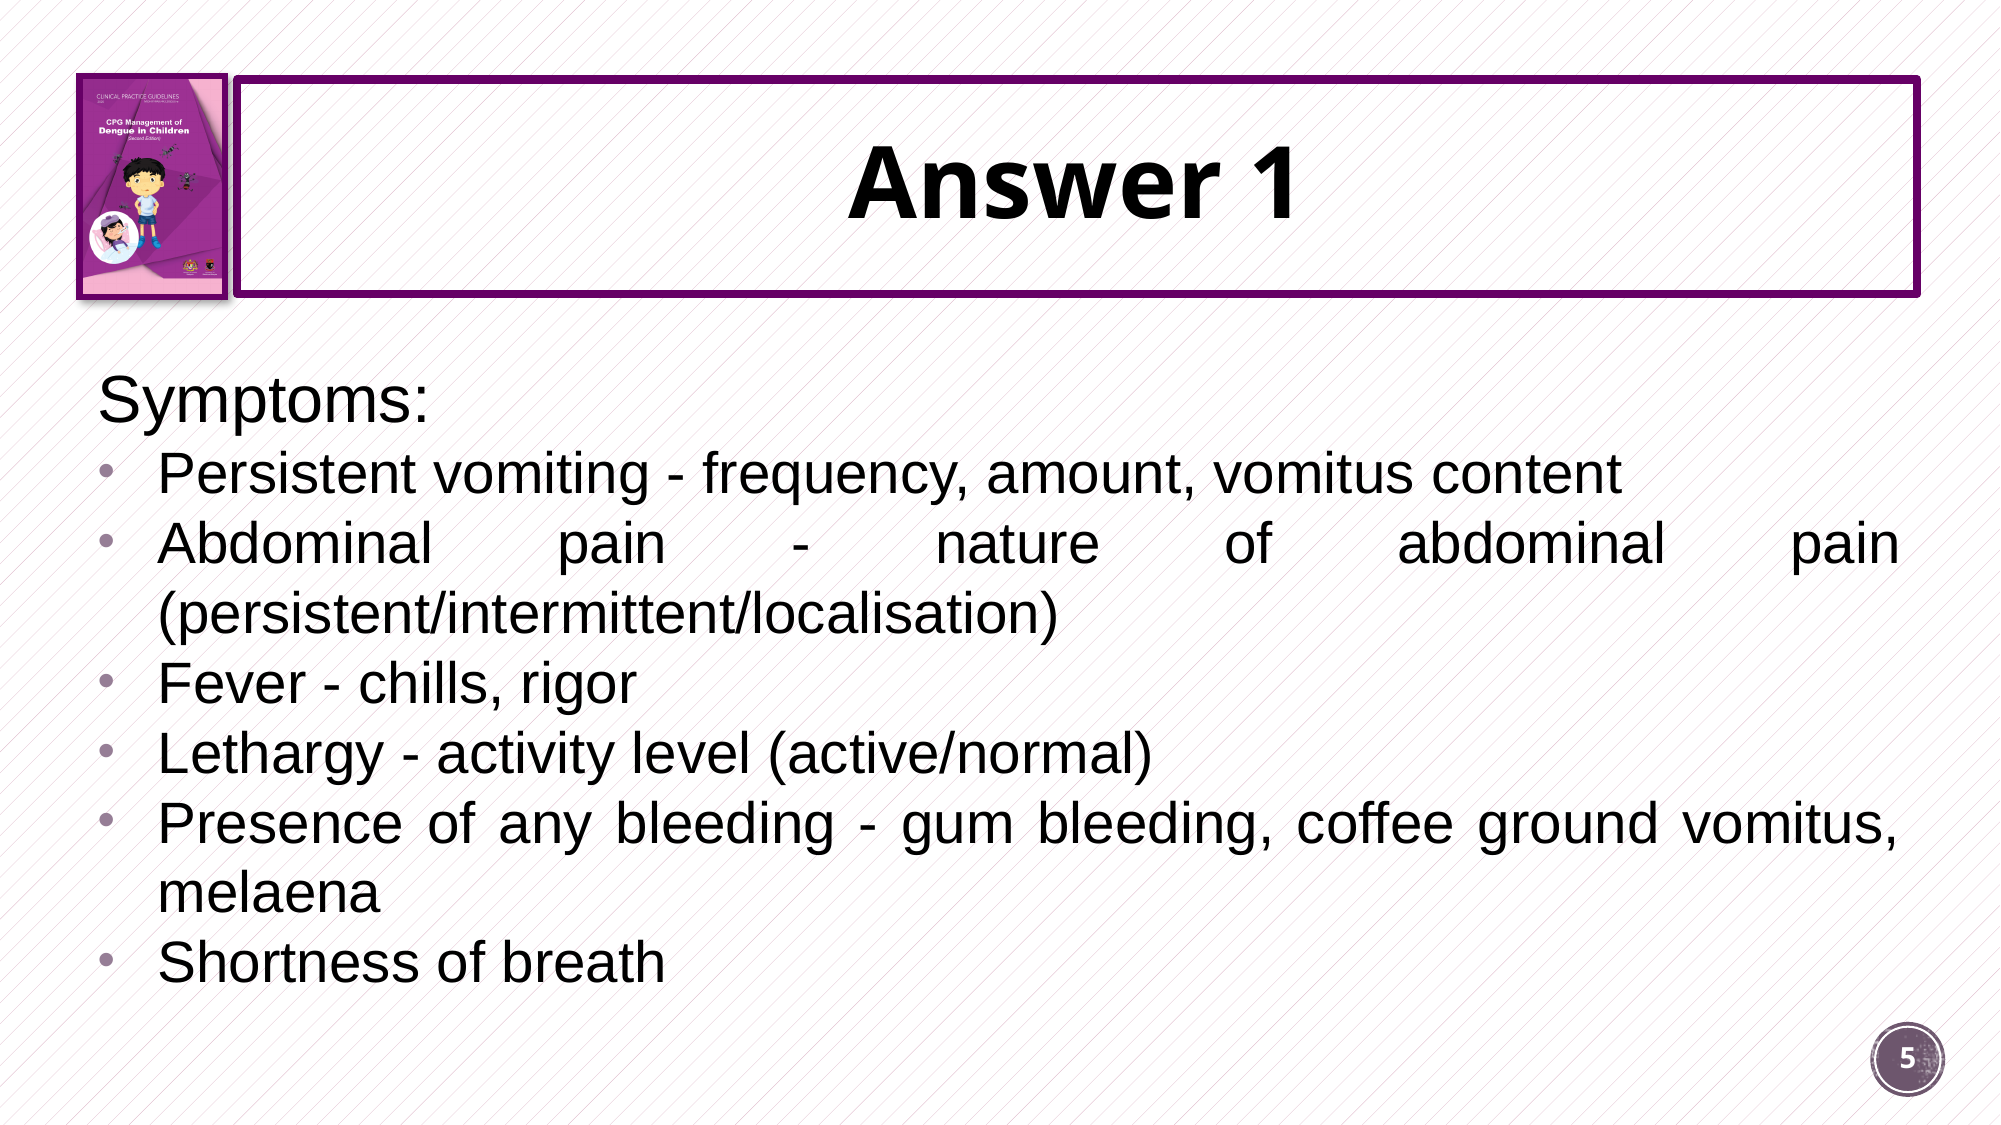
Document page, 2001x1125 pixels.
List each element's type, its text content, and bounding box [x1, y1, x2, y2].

text_box Answer 1 [237, 79, 1918, 294]
picture [83, 79, 222, 294]
slide_number 5 [1855, 1028, 1961, 1089]
list Symptoms: Persistent vomiting - frequency, amount, vomitus content Abdominal pain - nature of abdominal pain (persistent/intermittent/localisation) Fever - chills, rigor Lethargy - activity level (active/normal) Presence of any bleeding - gum bleeding, coffee ground vomitus, melaena Shortness of breath [82, 348, 1918, 1013]
